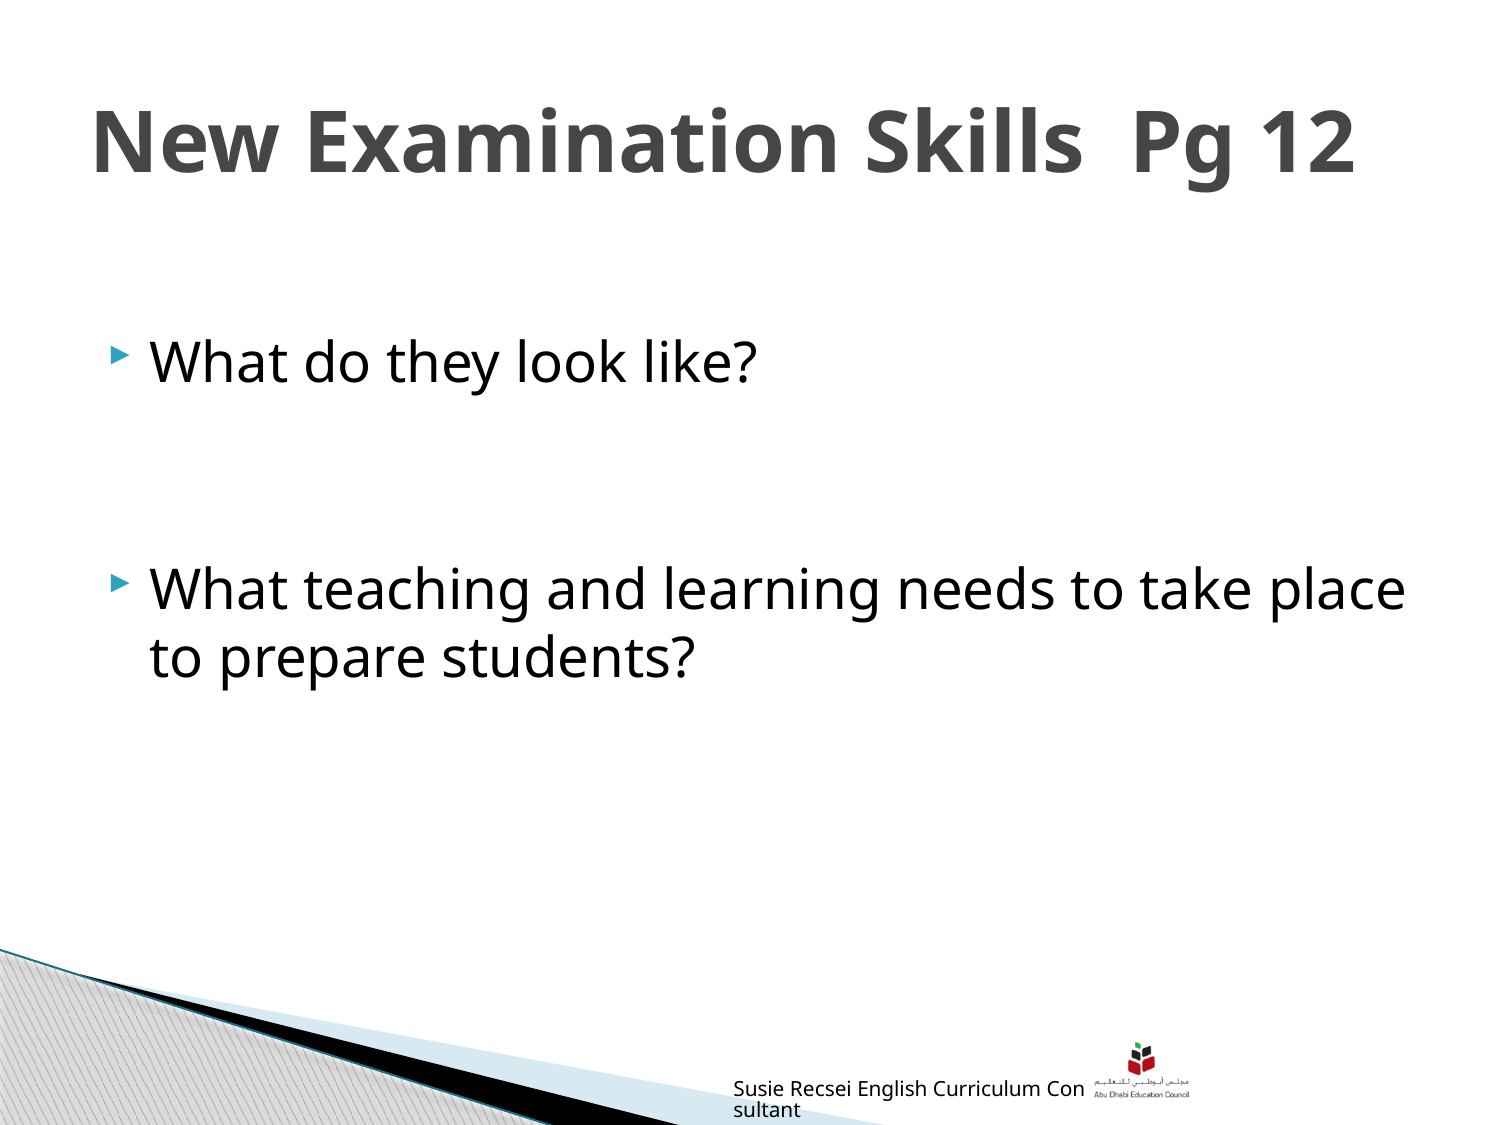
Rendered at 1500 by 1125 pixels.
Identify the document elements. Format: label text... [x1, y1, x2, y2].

picture [1087, 1037, 1195, 1104]
list What do they look like? What teaching and learning needs to take place to prepare students? [75, 243, 1425, 986]
footer Susie Recsei English Curriculum Consultant [718, 1051, 1084, 1112]
title New Examination Skills Pg 12 [75, 45, 1425, 233]
